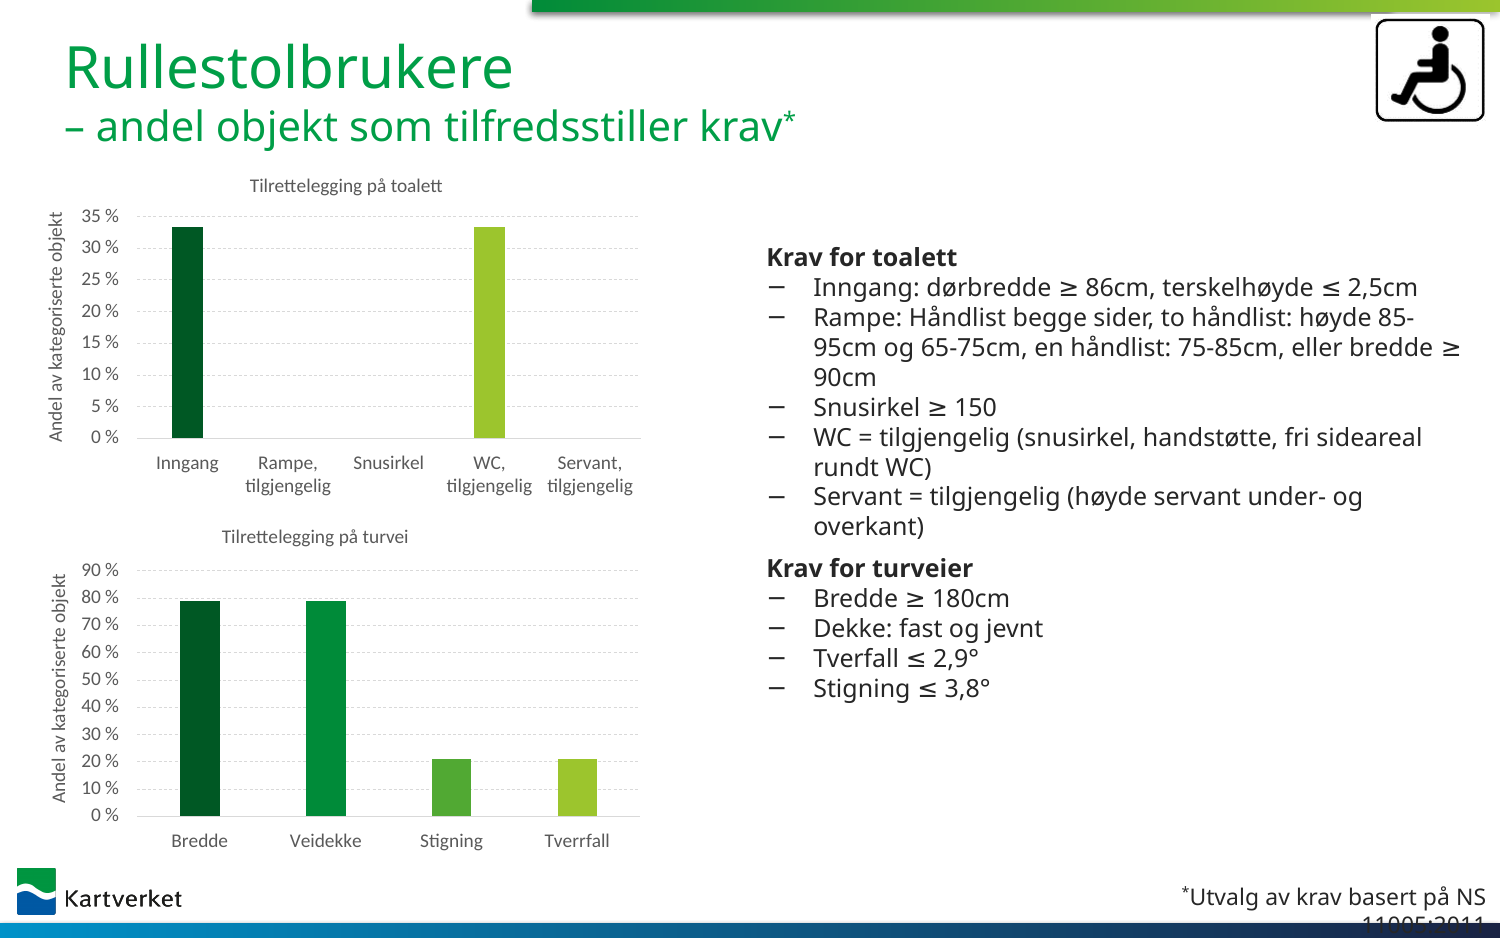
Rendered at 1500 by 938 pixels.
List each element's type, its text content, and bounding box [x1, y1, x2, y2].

text_box *Utvalg av krav basert på NS 11005:2011 [1068, 873, 1500, 938]
text_box Krav for toalett Inngang: dørbredde ≥ 86cm, terskelhøyde ≤ 2,5cm Rampe: Håndlist begge sider, to håndlist: høyde 85-95cm og 65-75cm, en håndlist: 75-85cm, eller bredde ≥ 90cm Snusirkel ≥ 150 WC = tilgjengelig (snusirkel, handstøtte, fri sideareal rundt WC) Servant = tilgjengelig (høyde servant under- og overkant) [751, 234, 1483, 545]
picture [41, 166, 652, 505]
picture [41, 520, 652, 859]
picture [1371, 13, 1491, 127]
text_box Krav for turveier Bredde ≥ 180cm Dekke: fast og jevnt Tverfall ≤ 2,9° Stigning ≤ 3,8° [751, 545, 1483, 710]
text_box Rullestolbrukere – andel objekt som tilfredsstiller krav* [49, 14, 1431, 158]
